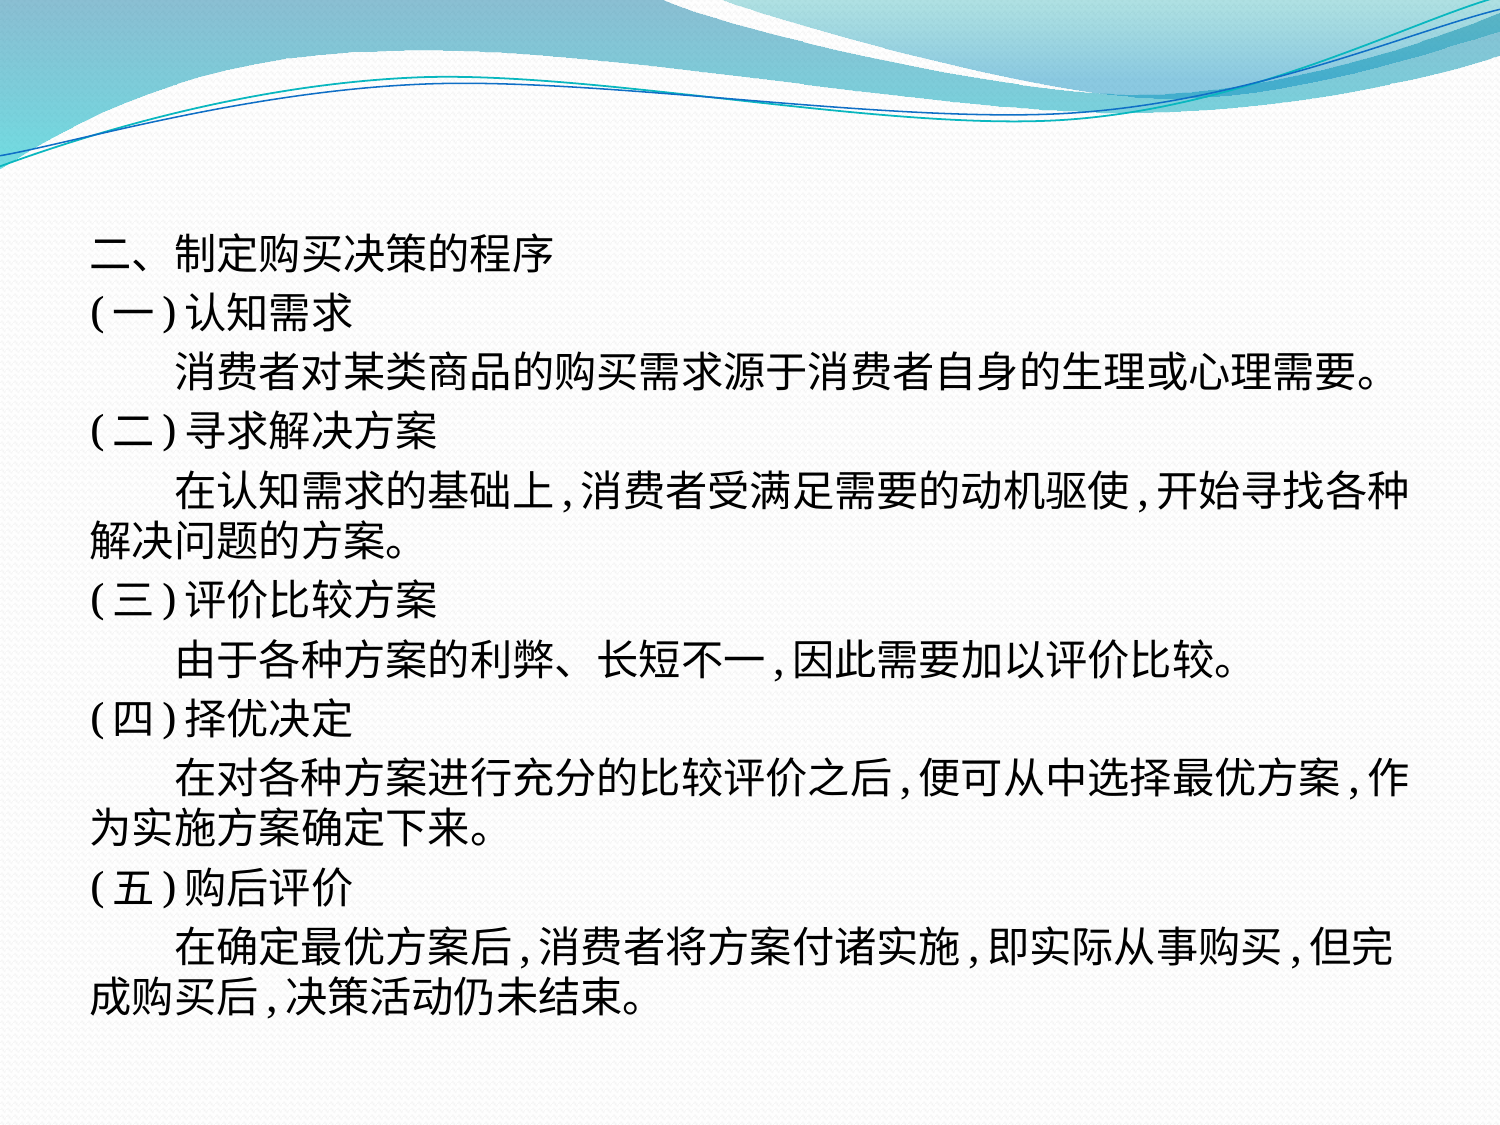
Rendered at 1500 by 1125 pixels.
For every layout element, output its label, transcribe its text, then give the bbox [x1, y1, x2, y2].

list 二、制定购买决策的程序 (一)认知需求 消费者对某类商品的购买需求源于消费者自身的生理或心理需要。 (二)寻求解决方案 在认知需求的基础上,消费者受满足需要的动机驱使,开始寻找各种解决问题的方案。 (三)评价比较方案 由于各种方案的利弊、长短不一,因此需要加以评价比较。 (四)择优决定 在对各种方案进行充分的比较评价之后,便可从中选择最优方案,作为实施方案确定下来。 (五)购后评价 在确定最优方案后,消费者将方案付诸实施,即实际从事购买,但完成购买后,决策活动仍未结束。 [75, 219, 1425, 1038]
